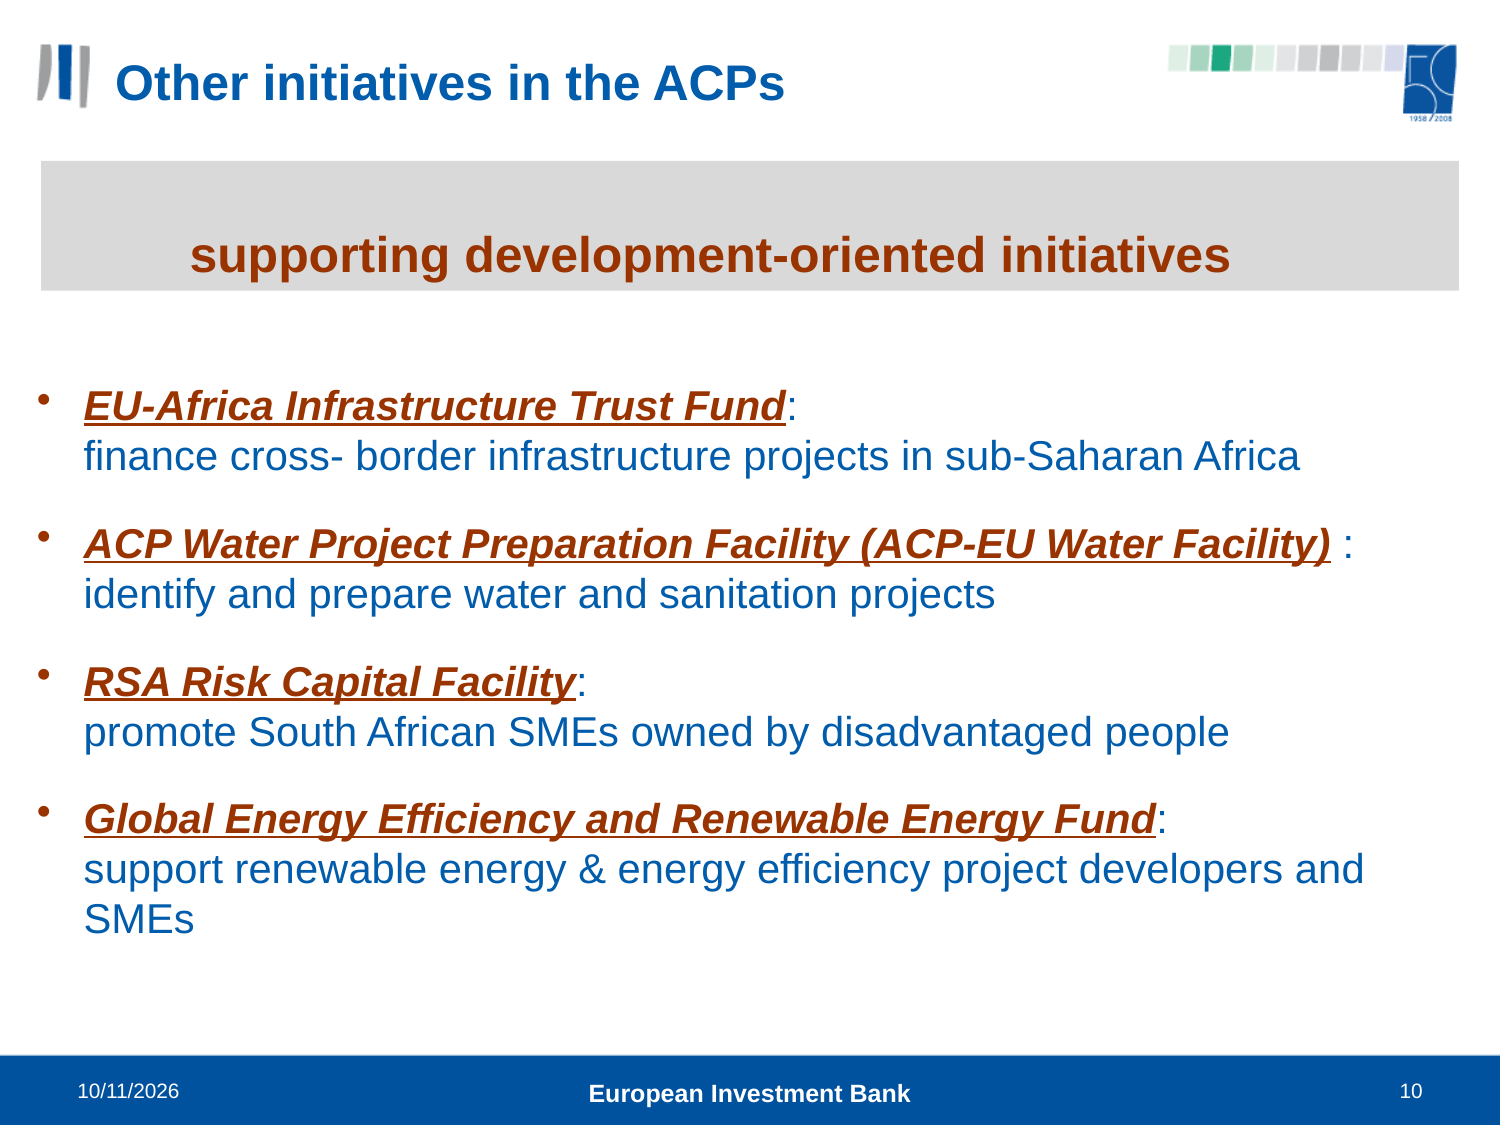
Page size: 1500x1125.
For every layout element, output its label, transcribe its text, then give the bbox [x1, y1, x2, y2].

text_box [41, 160, 1459, 215]
list supporting development-oriented initiatives EU-Africa Infrastructure Trust Fund: finance cross- border infrastructure projects in sub-Saharan Africa ACP Water Project Preparation Facility (ACP-EU Water Facility) : identify and prepare water and sanitation projects RSA Risk Capital Facility: promote South African SMEs owned by disadvantaged people Global Energy Efficiency and Renewable Energy Fund: support renewable energy & energy efficiency project developers and SMEs [0, 215, 1500, 1125]
picture [0, 0, 1500, 215]
title Other initiatives in the ACPs [100, 42, 1282, 161]
